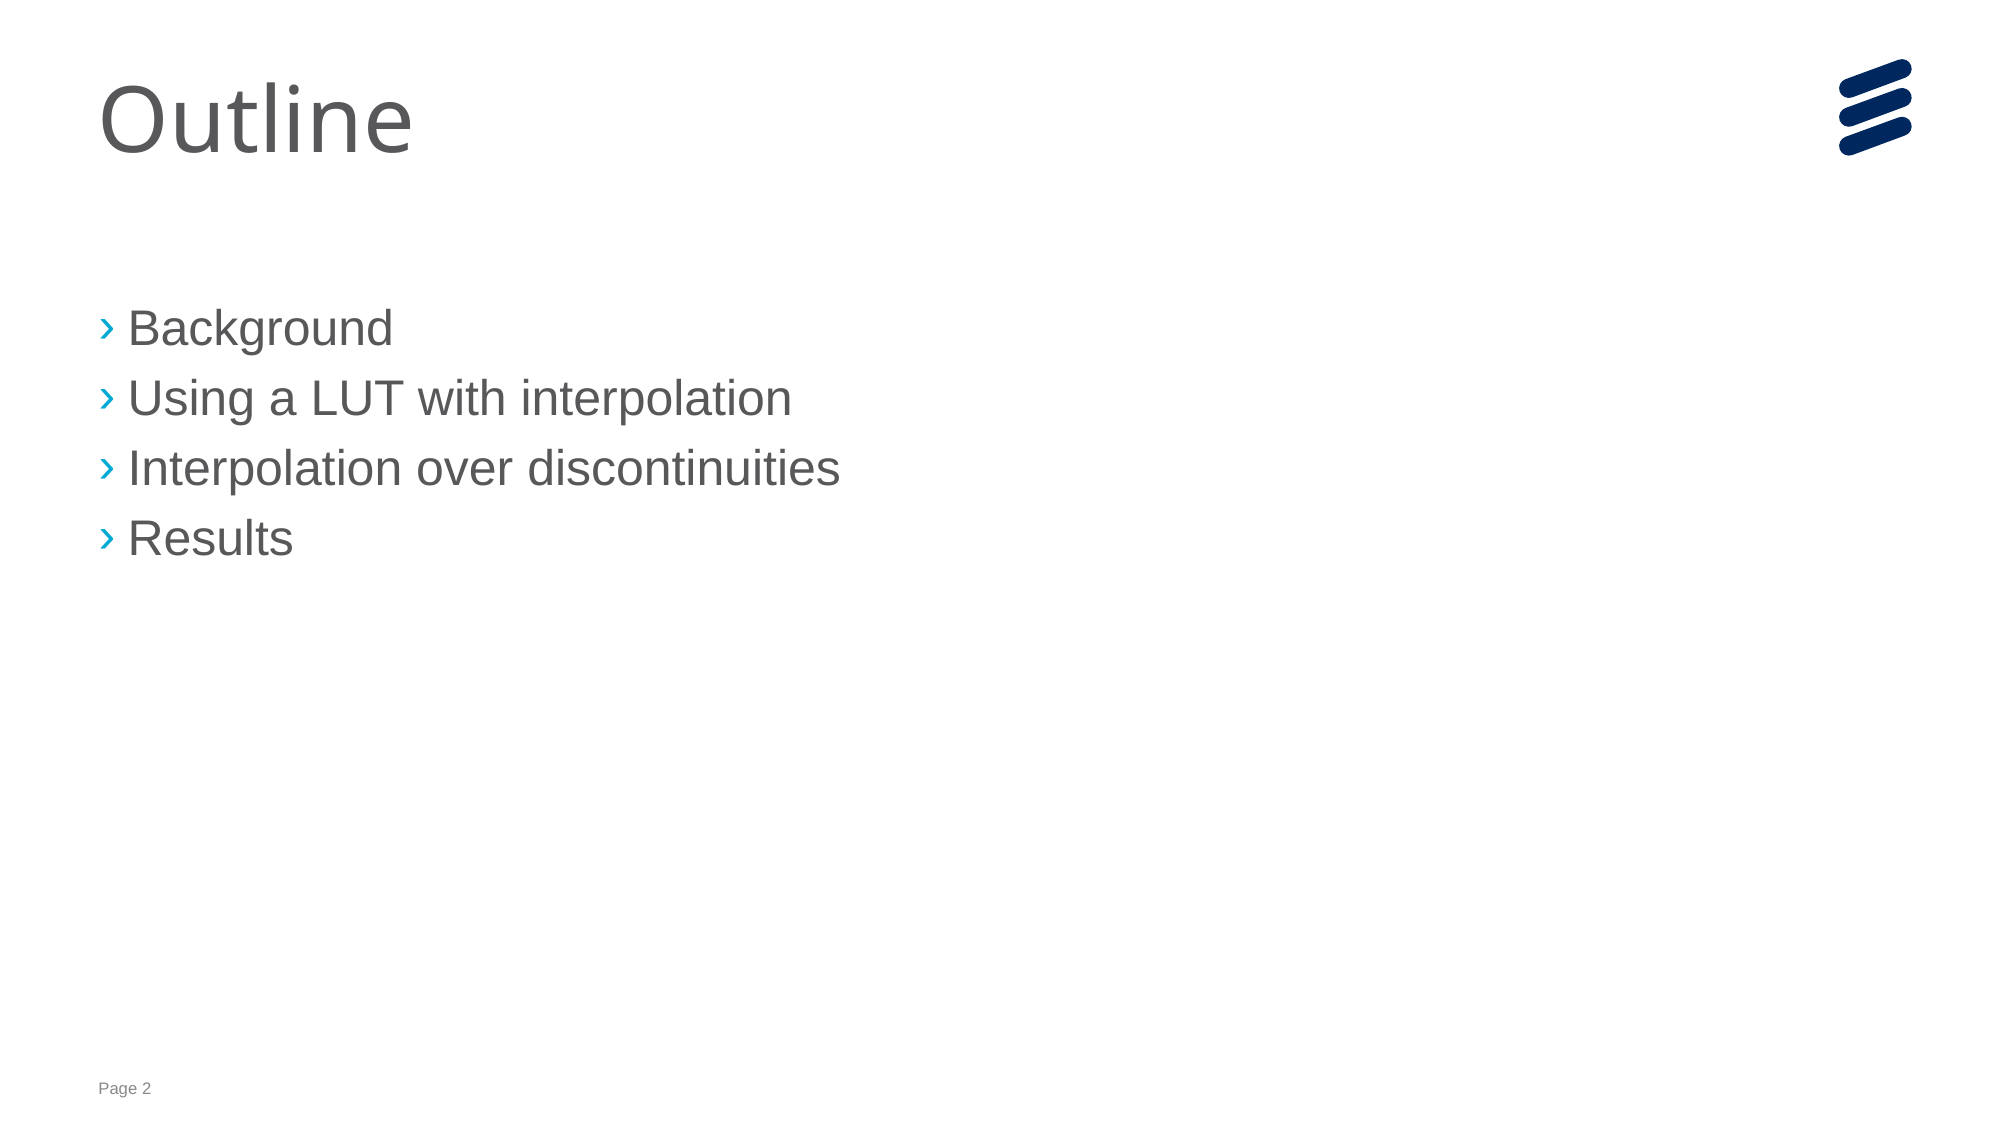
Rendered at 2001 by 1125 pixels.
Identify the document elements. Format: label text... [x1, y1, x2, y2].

list Background Using a LUT with interpolation Interpolation over discontinuities Results [86, 295, 1914, 928]
title Outline [86, 39, 1726, 218]
